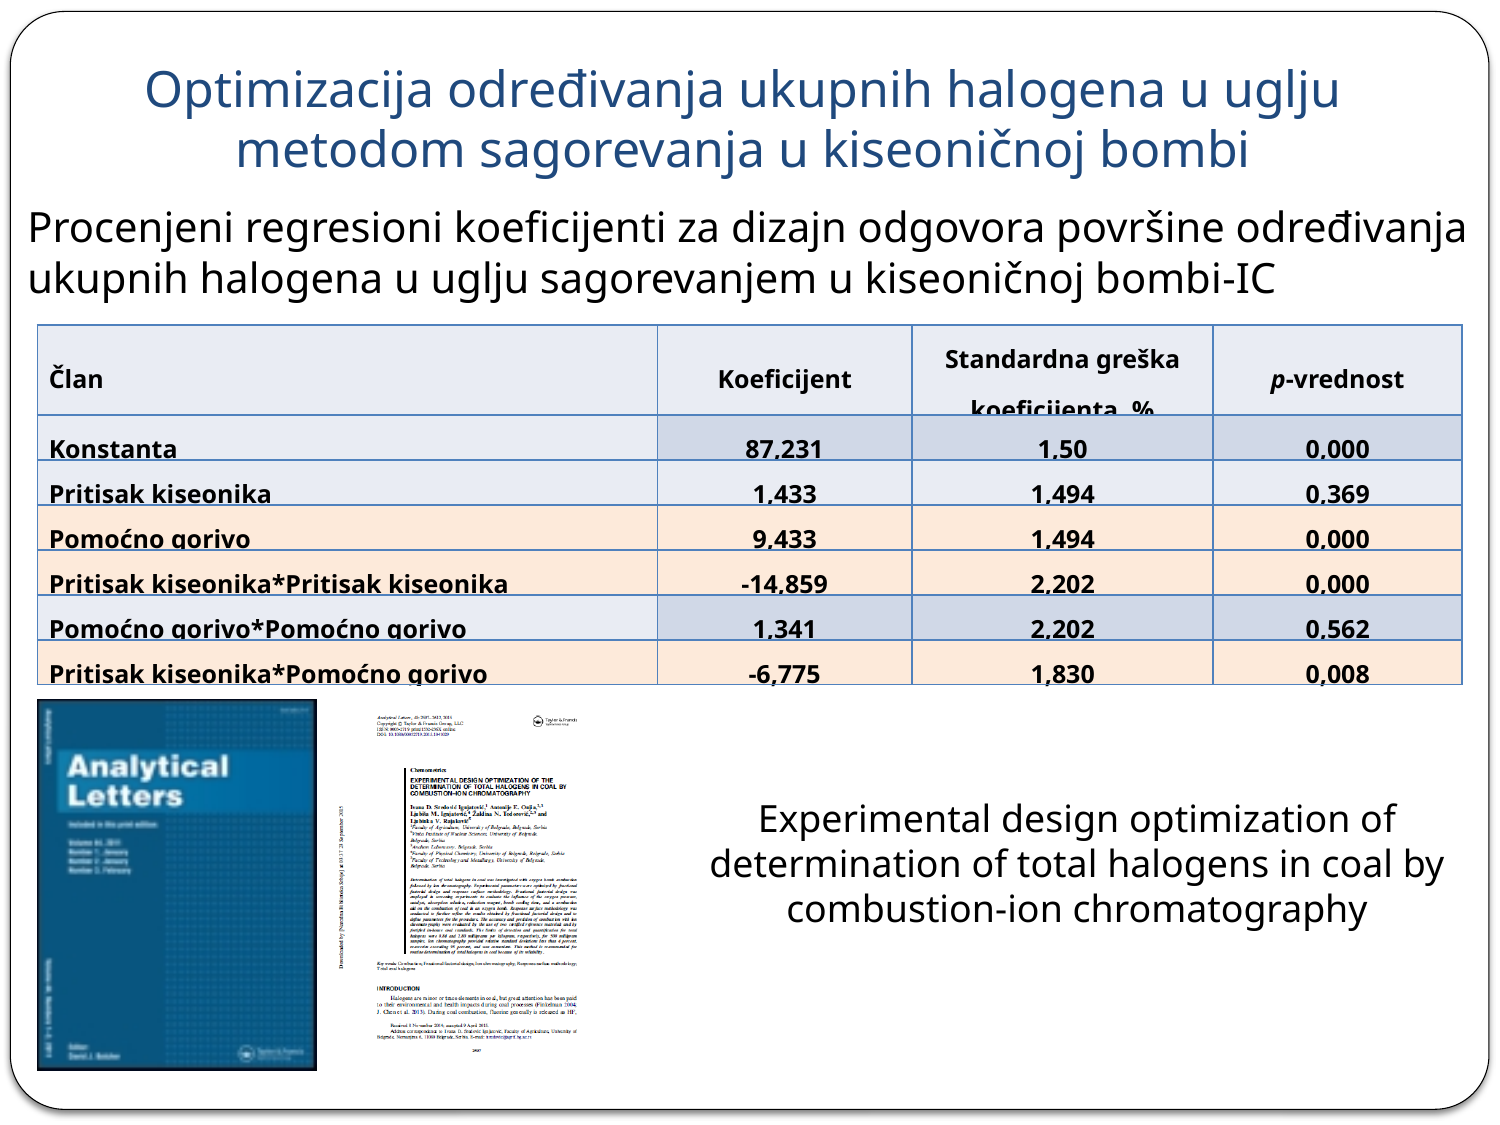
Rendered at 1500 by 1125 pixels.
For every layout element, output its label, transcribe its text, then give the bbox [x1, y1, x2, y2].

table_cell 1,433 [658, 461, 911, 504]
table_cell 1,341 [658, 596, 911, 639]
table_header p-vrednost [1214, 326, 1461, 414]
table_cell 0,369 [1214, 461, 1461, 504]
table_cell -6,775 [658, 641, 911, 684]
table_cell -14,859 [658, 551, 911, 594]
table_cell 9,433 [658, 506, 911, 549]
table_cell 1,50 [913, 416, 1212, 459]
table_cell Konstanta [38, 416, 657, 459]
table_cell 2,202 [913, 551, 1212, 594]
table_cell 0,000 [1214, 551, 1461, 594]
table_cell 0,008 [1214, 641, 1461, 684]
text_box Experimental design optimization of determination of total halogens in coal by combustion-ion chromatography [666, 787, 1488, 938]
table_cell 0,000 [1214, 416, 1461, 459]
table_cell 1,494 [913, 506, 1212, 549]
picture [337, 686, 617, 1084]
text_box Optimizacija određivanja ukupnih halogena u uglju metodom sagorevanja u kiseoničnoj bombi [74, 49, 1413, 185]
table_cell Pritisak kiseonika [38, 461, 657, 504]
table_cell Pritisak kiseonika*Pritisak kiseonika [38, 551, 657, 594]
table_cell Pomoćno gorivo*Pomoćno gorivo [38, 596, 657, 639]
table_cell 0,000 [1214, 506, 1461, 549]
table_header Član [38, 326, 657, 414]
table_cell 1,494 [913, 461, 1212, 504]
table_header Koeficijent [658, 326, 911, 414]
text_box Procenjeni regresioni koeficijenti za dizajn odgovora površine određivanja ukupnih halogena u uglju sagorevanjem u kiseoničnoj bombi-IC [12, 193, 1488, 309]
table_header Standardna greška koeficijenta, % [913, 326, 1212, 414]
table_cell 2,202 [913, 596, 1212, 639]
table_cell 0,562 [1214, 596, 1461, 639]
picture [37, 699, 318, 1071]
table_cell 87,231 [658, 416, 911, 459]
table_cell Pritisak kiseonika*Pomoćno gorivo [38, 641, 657, 684]
table_cell 1,830 [913, 641, 1212, 684]
table_cell Pomoćno gorivo [38, 506, 657, 549]
